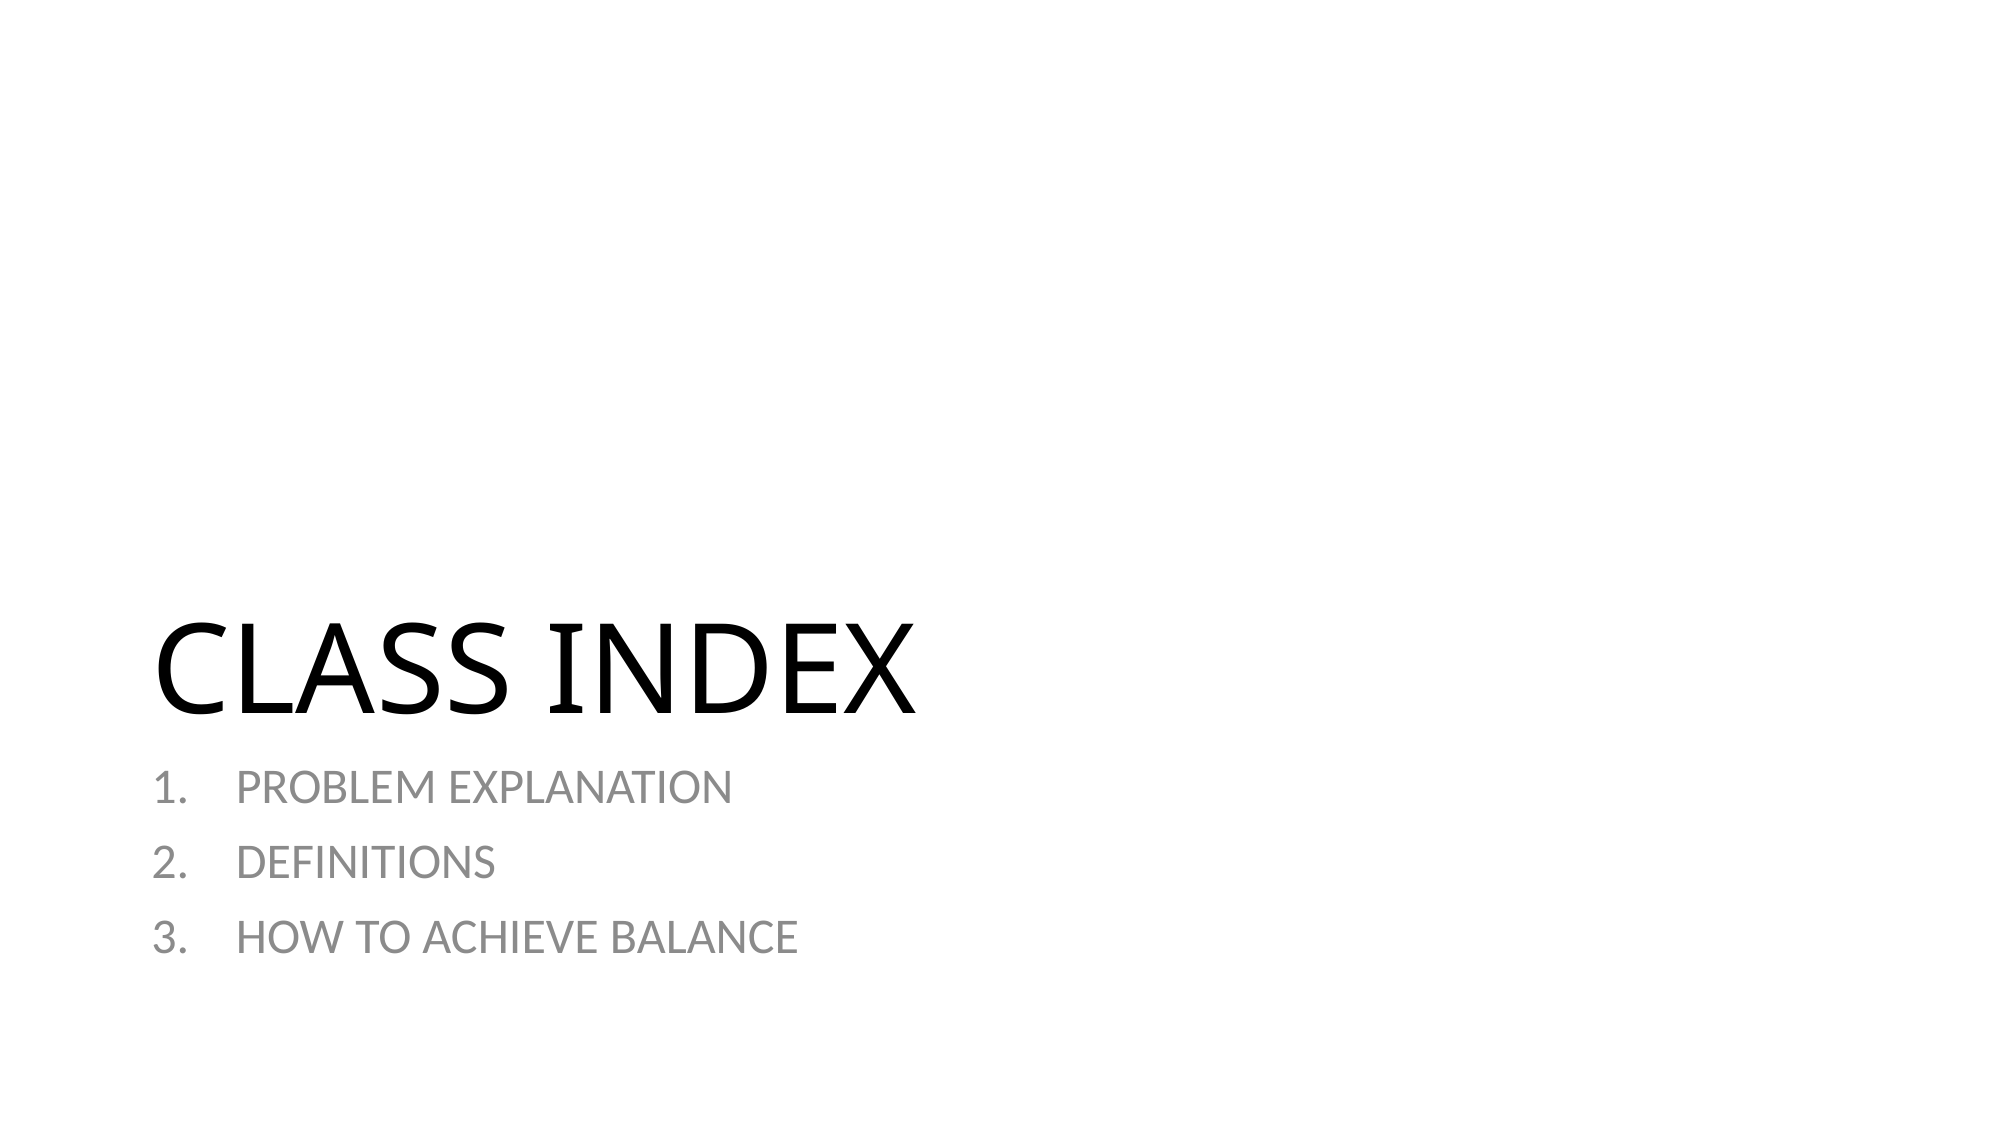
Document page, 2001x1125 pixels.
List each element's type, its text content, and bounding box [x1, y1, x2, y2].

title CLASS INDEX [136, 280, 1862, 749]
list PROBLEM EXPLANATION DEFINITIONS HOW TO ACHIEVE BALANCE [136, 752, 1862, 999]
